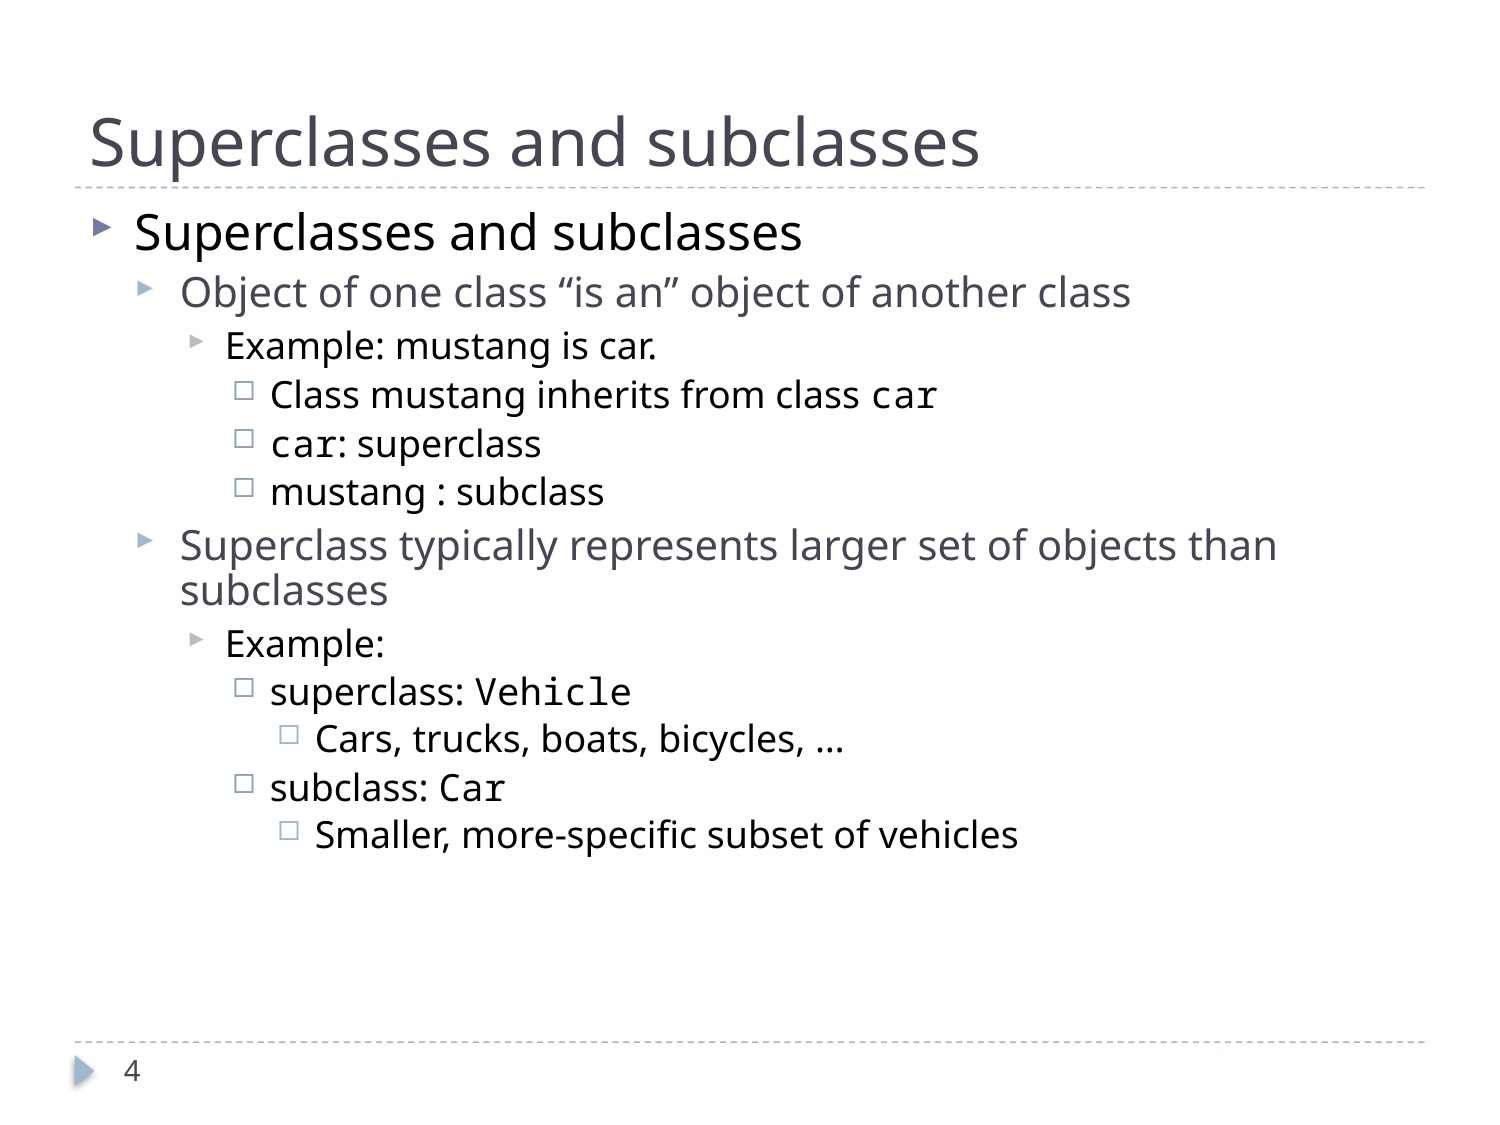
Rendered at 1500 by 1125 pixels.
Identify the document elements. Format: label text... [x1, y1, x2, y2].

list Superclasses and subclasses Object of one class “is an” object of another class Example: mustang is car. Class mustang inherits from class car car: superclass mustang : subclass Superclass typically represents larger set of objects than subclasses Example: superclass: Vehicle Cars, trucks, boats, bicycles, … subclass: Car Smaller, more-specific subset of vehicles [75, 200, 1425, 1010]
slide_number 4 [109, 1044, 422, 1120]
title Superclasses and subclasses [75, 24, 1425, 188]
